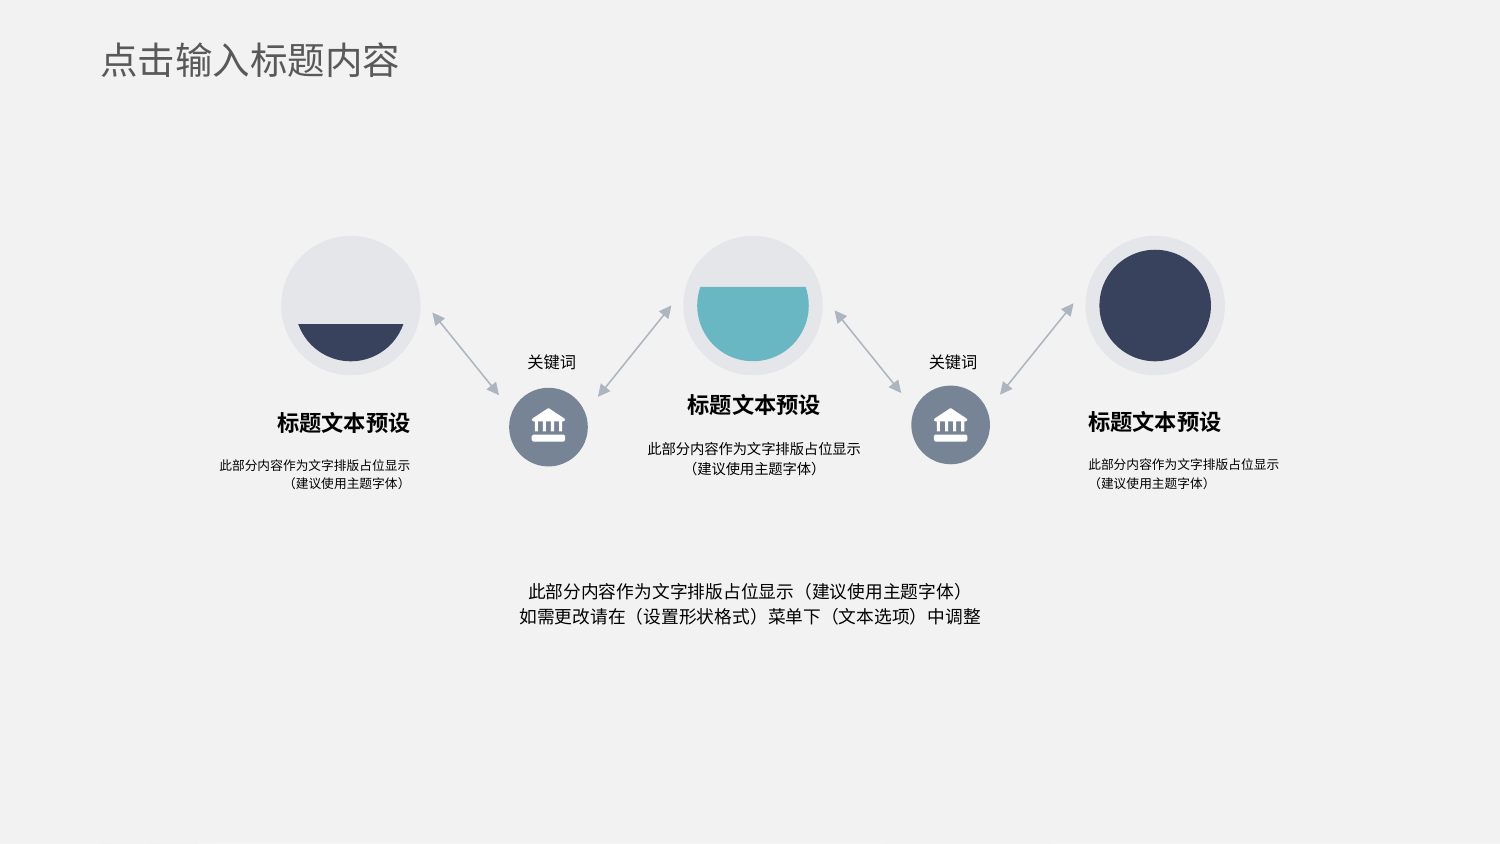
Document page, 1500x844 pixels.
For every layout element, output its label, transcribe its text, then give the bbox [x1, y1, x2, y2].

text_box 此部分内容作为文字排版占位显示（建议使用主题字体） 如需更改请在（设置形状格式）菜单下（文本选项）中调整 [403, 568, 1097, 635]
text_box 点击输入标题内容 [100, 28, 450, 91]
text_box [182, 235, 1317, 500]
